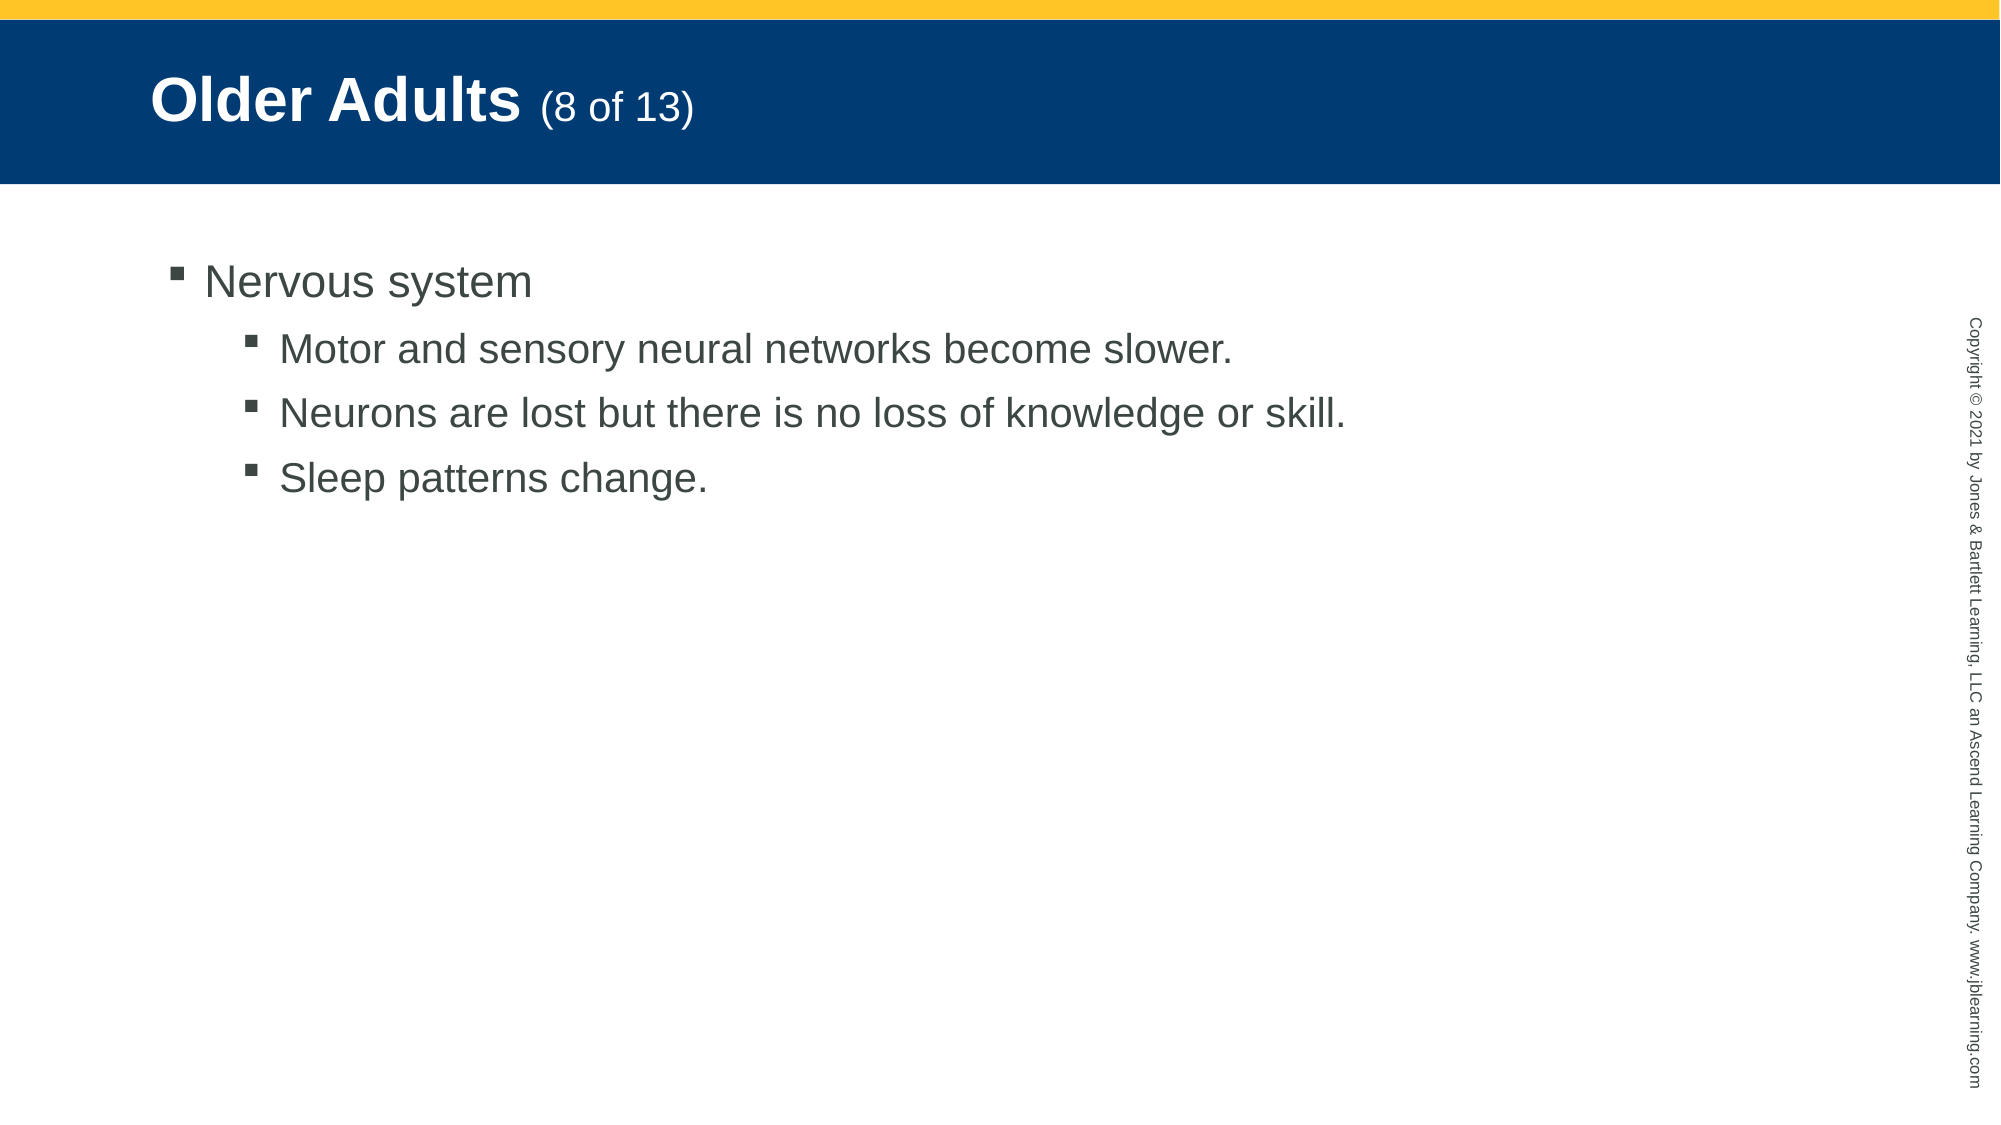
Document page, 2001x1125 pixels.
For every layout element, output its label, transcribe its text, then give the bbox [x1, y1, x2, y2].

title Older Adults (8 of 13) [0, 19, 2000, 185]
list Nervous system Motor and sensory neural networks become slower. Neurons are lost but there is no loss of knowledge or skill. Sleep patterns change. [151, 244, 1840, 1016]
